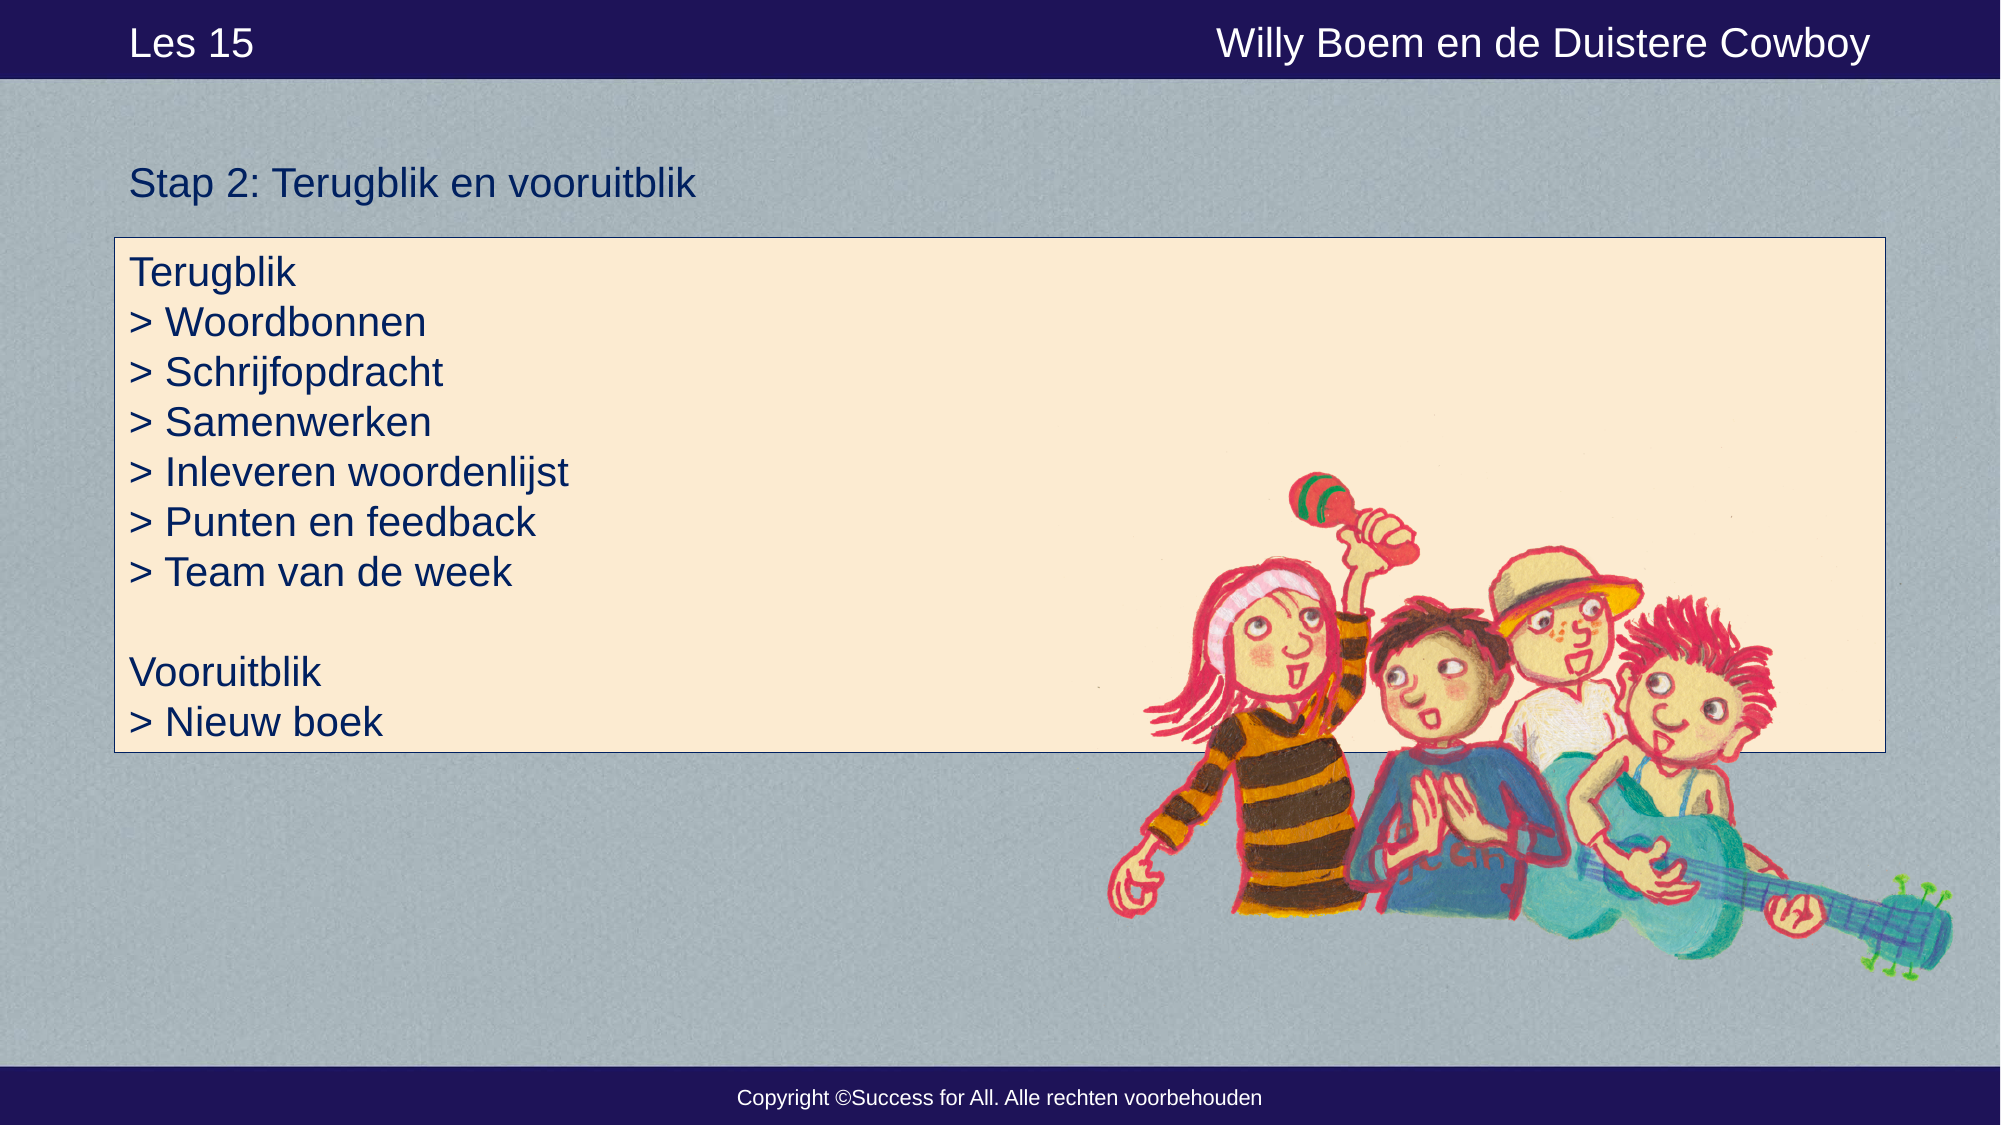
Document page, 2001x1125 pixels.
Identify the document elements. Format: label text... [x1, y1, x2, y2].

picture [0, 0, 2001, 1125]
text_box Terugblik > Woordbonnen > Schrijfopdracht > Samenwerken > Inleveren woordenlijst > Punten en feedback > Team van de week Vooruitblik > Nieuw boek [114, 237, 1886, 753]
text_box Stap 2: Terugblik en vooruitblik [113, 148, 1635, 214]
text_box Copyright ©Success for All. Alle rechten voorbehouden [0, 1076, 2000, 1125]
text_box Willy Boem en de Duistere Cowboy [999, 8, 1886, 73]
text_box Les 15 [114, 8, 354, 73]
